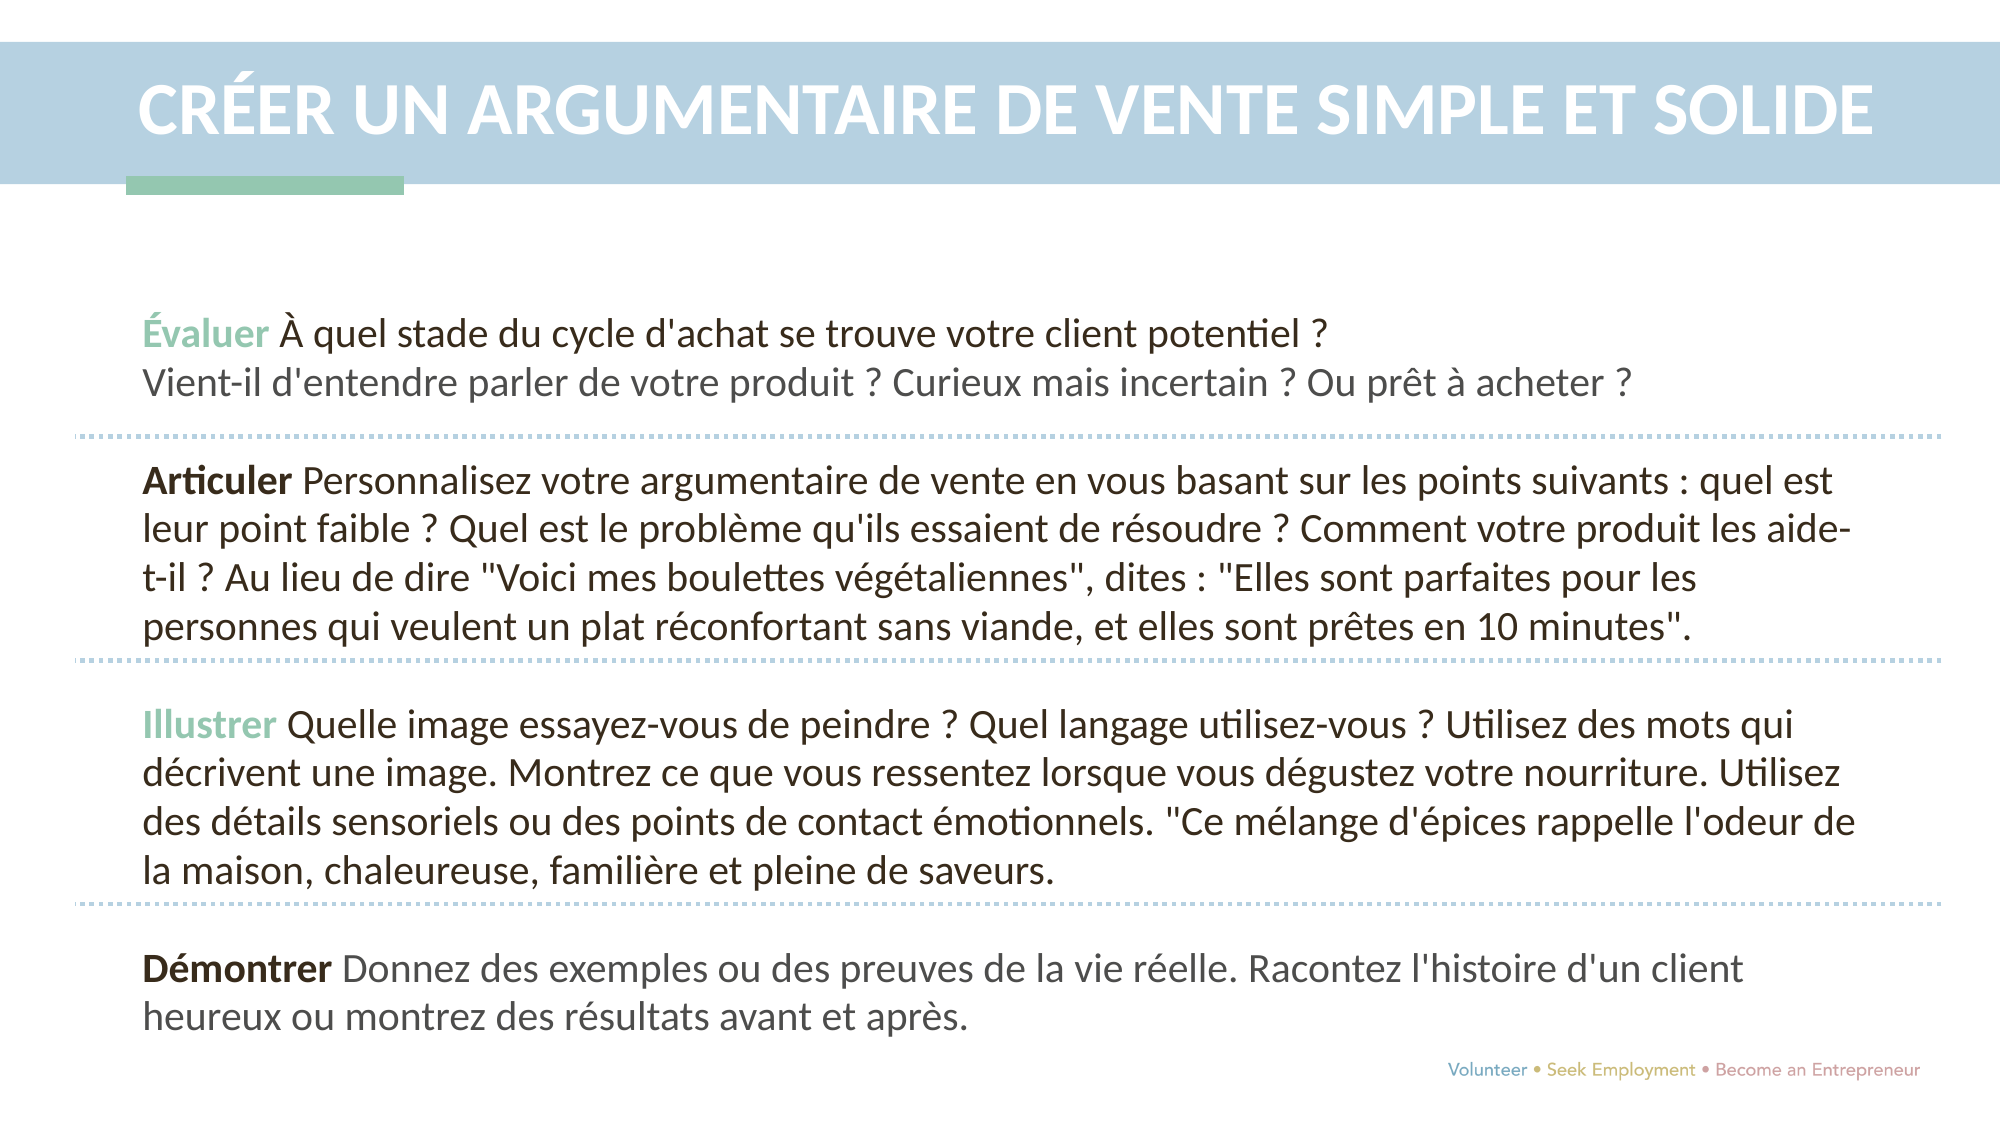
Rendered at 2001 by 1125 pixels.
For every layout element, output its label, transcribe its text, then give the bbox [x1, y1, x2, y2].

list CRÉER UN ARGUMENTAIRE DE VENTE SIMPLE ET SOLIDE [123, 51, 1913, 170]
text_box Évaluer À quel stade du cycle d'achat se trouve votre client potentiel ? Vient-il d'entendre parler de votre produit ? Curieux mais incertain ? Ou prêt à acheter ? Articuler Personnalisez votre argumentaire de vente en vous basant sur les points suivants : quel est leur point faible ? Quel est le problème qu'ils essaient de résoudre ? Comment votre produit les aide-t-il ? Au lieu de dire "Voici mes boulettes végétaliennes", dites : "Elles sont parfaites pour les personnes qui veulent un plat réconfortant sans viande, et elles sont prêtes en 10 minutes". Illustrer Quelle image essayez-vous de peindre ? Quel langage utilisez-vous ? Utilisez des mots qui décrivent une image. Montrez ce que vous ressentez lorsque vous dégustez votre nourriture. Utilisez des détails sensoriels ou des points de contact émotionnels. "Ce mélange d'épices rappelle l'odeur de la maison, chaleureuse, familière et pleine de saveurs. Démontrer Donnez des exemples ou des preuves de la vie réelle. Racontez l'histoire d'un client heureux ou montrez des résultats avant et après. [127, 905, 1887, 986]
text_box Évaluer À quel stade du cycle d'achat se trouve votre client potentiel ? Vient-il d'entendre parler de votre produit ? Curieux mais incertain ? Ou prêt à acheter ? Articuler Personnalisez votre argumentaire de vente en vous basant sur les points suivants : quel est leur point faible ? Quel est le problème qu'ils essaient de résoudre ? Comment votre produit les aide-t-il ? Au lieu de dire "Voici mes boulettes végétaliennes", dites : "Elles sont parfaites pour les personnes qui veulent un plat réconfortant sans viande, et elles sont prêtes en 10 minutes". Illustrer Quelle image essayez-vous de peindre ? Quel langage utilisez-vous ? Utilisez des mots qui décrivent une image. Montrez ce que vous ressentez lorsque vous dégustez votre nourriture. Utilisez des détails sensoriels ou des points de contact émotionnels. "Ce mélange d'épices rappelle l'odeur de la maison, chaleureuse, familière et pleine de saveurs. Démontrer Donnez des exemples ou des preuves de la vie réelle. Racontez l'histoire d'un client heureux ou montrez des résultats avant et après. [127, 299, 1887, 436]
text_box Évaluer À quel stade du cycle d'achat se trouve votre client potentiel ? Vient-il d'entendre parler de votre produit ? Curieux mais incertain ? Ou prêt à acheter ? Articuler Personnalisez votre argumentaire de vente en vous basant sur les points suivants : quel est leur point faible ? Quel est le problème qu'ils essaient de résoudre ? Comment votre produit les aide-t-il ? Au lieu de dire "Voici mes boulettes végétaliennes", dites : "Elles sont parfaites pour les personnes qui veulent un plat réconfortant sans viande, et elles sont prêtes en 10 minutes". Illustrer Quelle image essayez-vous de peindre ? Quel langage utilisez-vous ? Utilisez des mots qui décrivent une image. Montrez ce que vous ressentez lorsque vous dégustez votre nourriture. Utilisez des détails sensoriels ou des points de contact émotionnels. "Ce mélange d'épices rappelle l'odeur de la maison, chaleureuse, familière et pleine de saveurs. Démontrer Donnez des exemples ou des preuves de la vie réelle. Racontez l'histoire d'un client heureux ou montrez des résultats avant et après. [127, 661, 1887, 903]
text_box Évaluer À quel stade du cycle d'achat se trouve votre client potentiel ? Vient-il d'entendre parler de votre produit ? Curieux mais incertain ? Ou prêt à acheter ? Articuler Personnalisez votre argumentaire de vente en vous basant sur les points suivants : quel est leur point faible ? Quel est le problème qu'ils essaient de résoudre ? Comment votre produit les aide-t-il ? Au lieu de dire "Voici mes boulettes végétaliennes", dites : "Elles sont parfaites pour les personnes qui veulent un plat réconfortant sans viande, et elles sont prêtes en 10 minutes". Illustrer Quelle image essayez-vous de peindre ? Quel langage utilisez-vous ? Utilisez des mots qui décrivent une image. Montrez ce que vous ressentez lorsque vous dégustez votre nourriture. Utilisez des détails sensoriels ou des points de contact émotionnels. "Ce mélange d'épices rappelle l'odeur de la maison, chaleureuse, familière et pleine de saveurs. Démontrer Donnez des exemples ou des preuves de la vie réelle. Racontez l'histoire d'un client heureux ou montrez des résultats avant et après. [127, 437, 1887, 660]
picture [1418, 1046, 1971, 1103]
